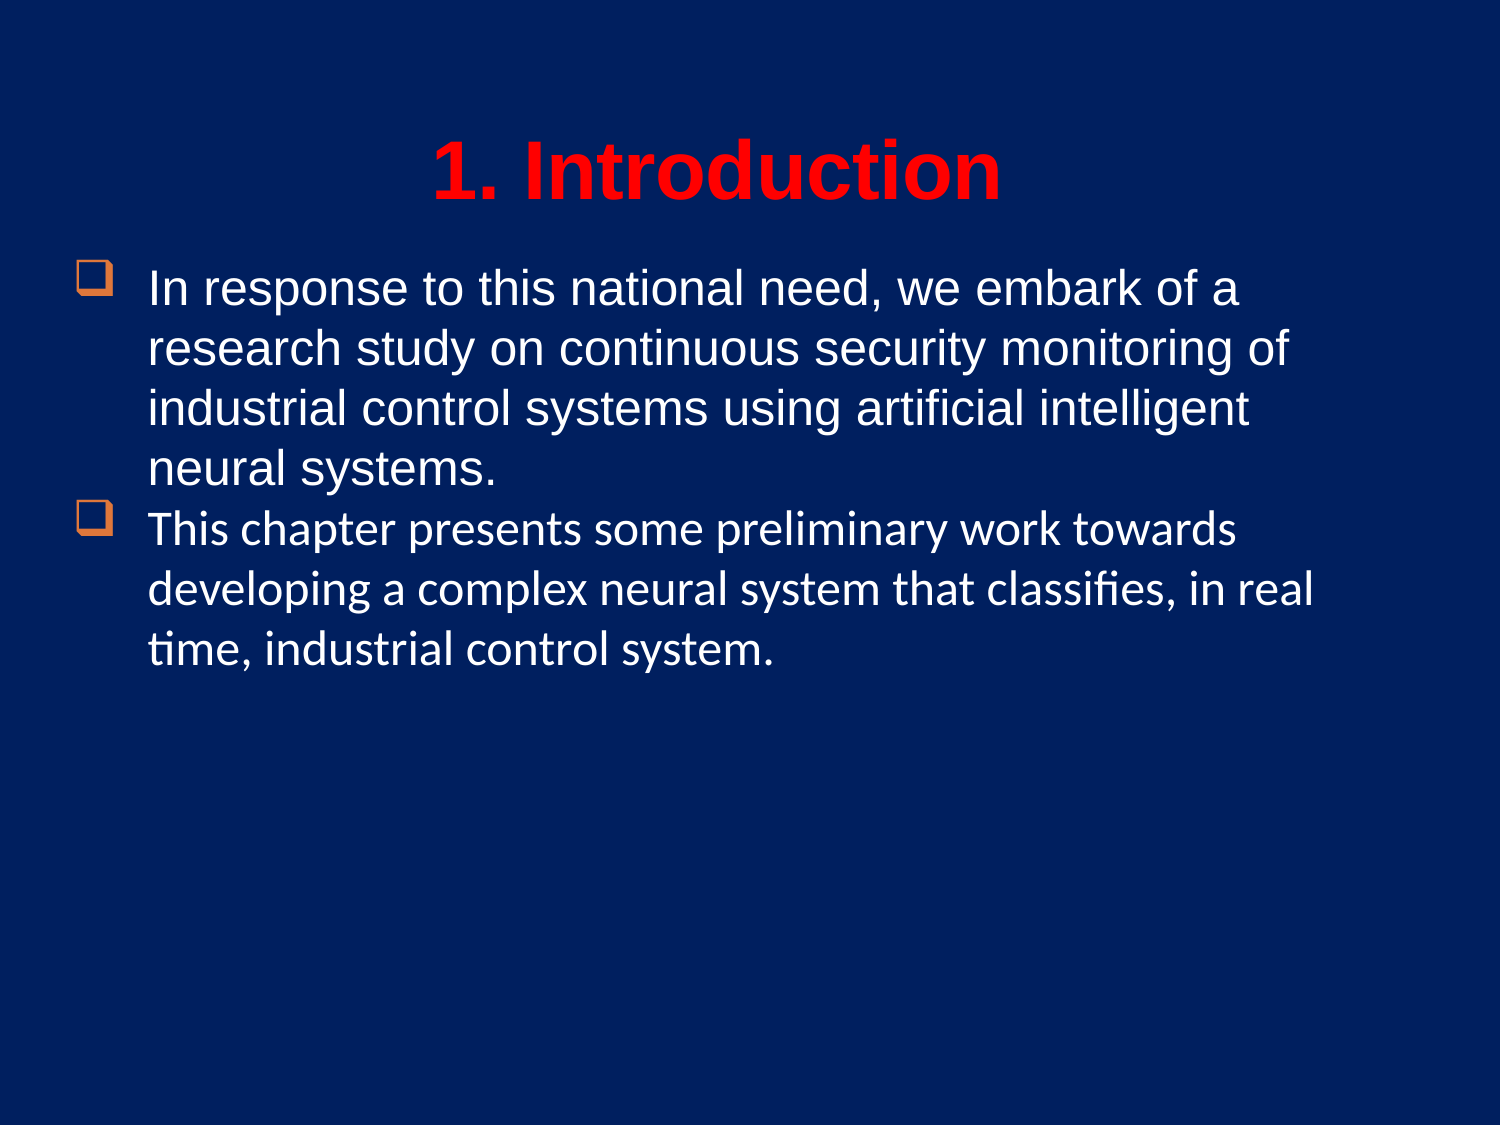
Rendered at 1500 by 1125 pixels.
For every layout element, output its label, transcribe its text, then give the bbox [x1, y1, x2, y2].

text_box 1. Introduction [70, 116, 1363, 217]
text_box In response to this national need, we embark of a research study on continuous security monitoring of industrial control systems using artificial intelligent neural systems. This chapter presents some preliminary work towards developing a complex neural system that classifies, in real time, industrial control system. [70, 255, 1475, 746]
